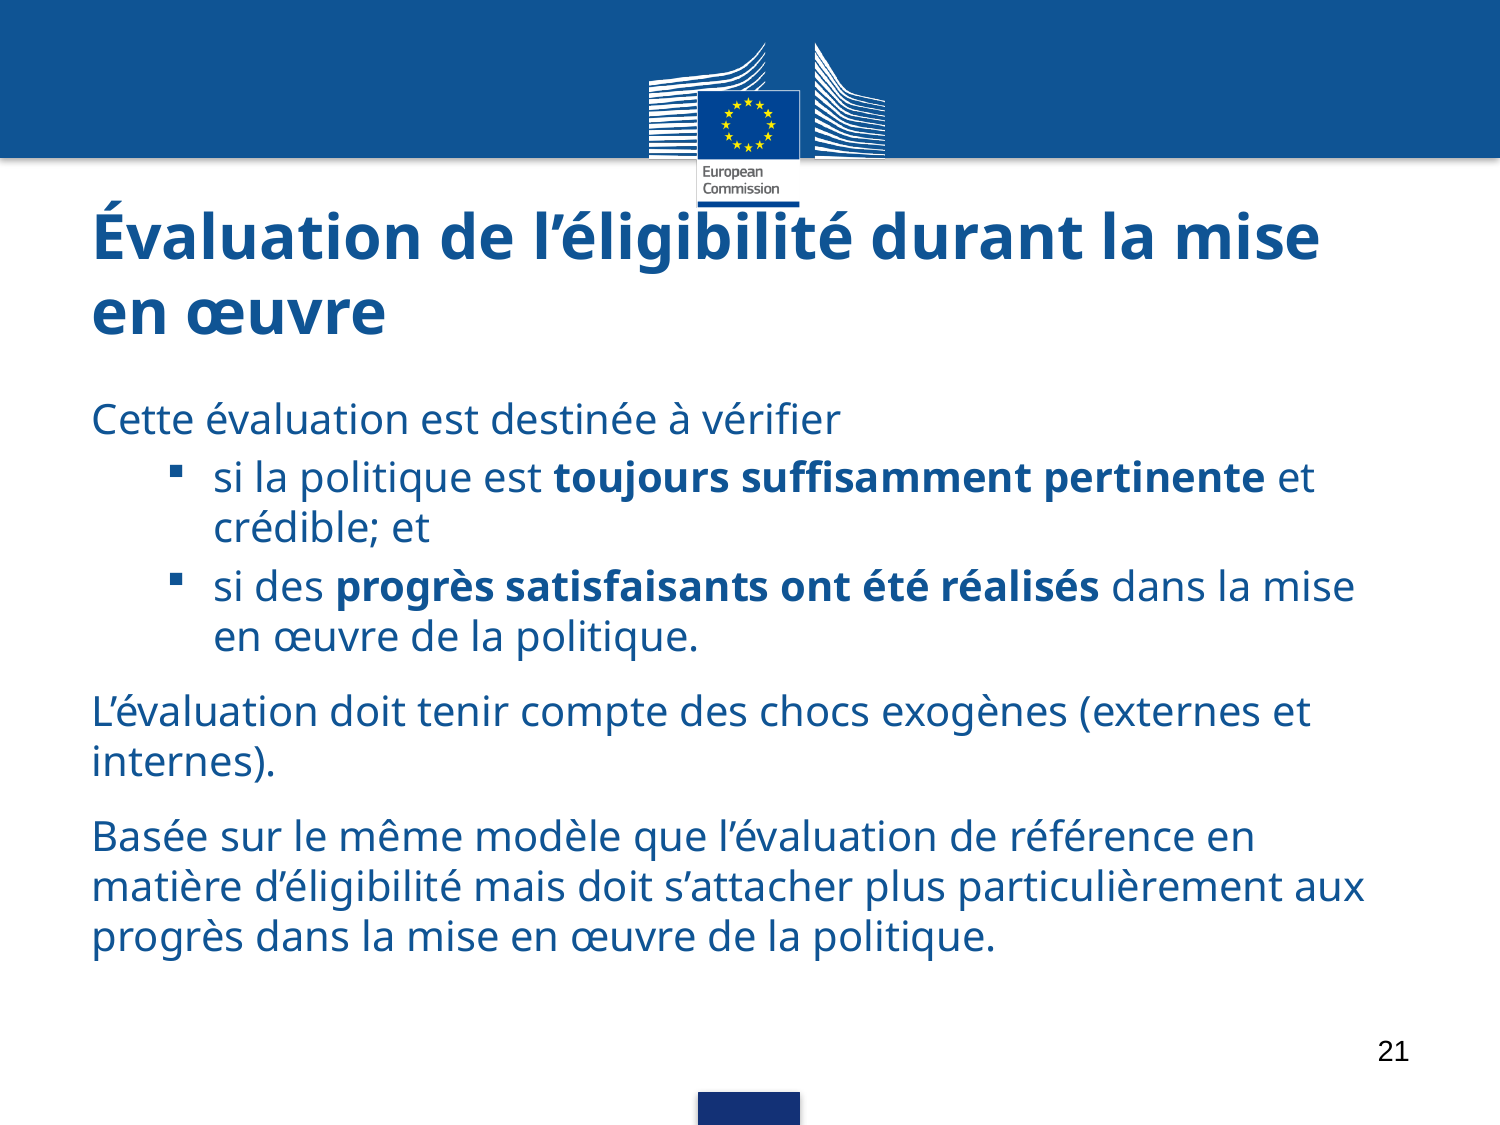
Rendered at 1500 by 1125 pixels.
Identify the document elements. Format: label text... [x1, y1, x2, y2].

list Cette évaluation est destinée à vérifier si la politique est toujours suffisamment pertinente et crédible; et si des progrès satisfaisants ont été réalisés dans la mise en œuvre de la politique. L’évaluation doit tenir compte des chocs exogènes (externes et internes). Basée sur le même modèle que l’évaluation de référence en matière d’éligibilité mais doit s’attacher plus particulièrement aux progrès dans la mise en œuvre de la politique. [76, 385, 1427, 1107]
title Évaluation de l’éligibilité durant la mise en œuvre [17, 206, 1368, 339]
picture [649, 42, 885, 206]
slide_number 21 [1074, 1024, 1426, 1103]
